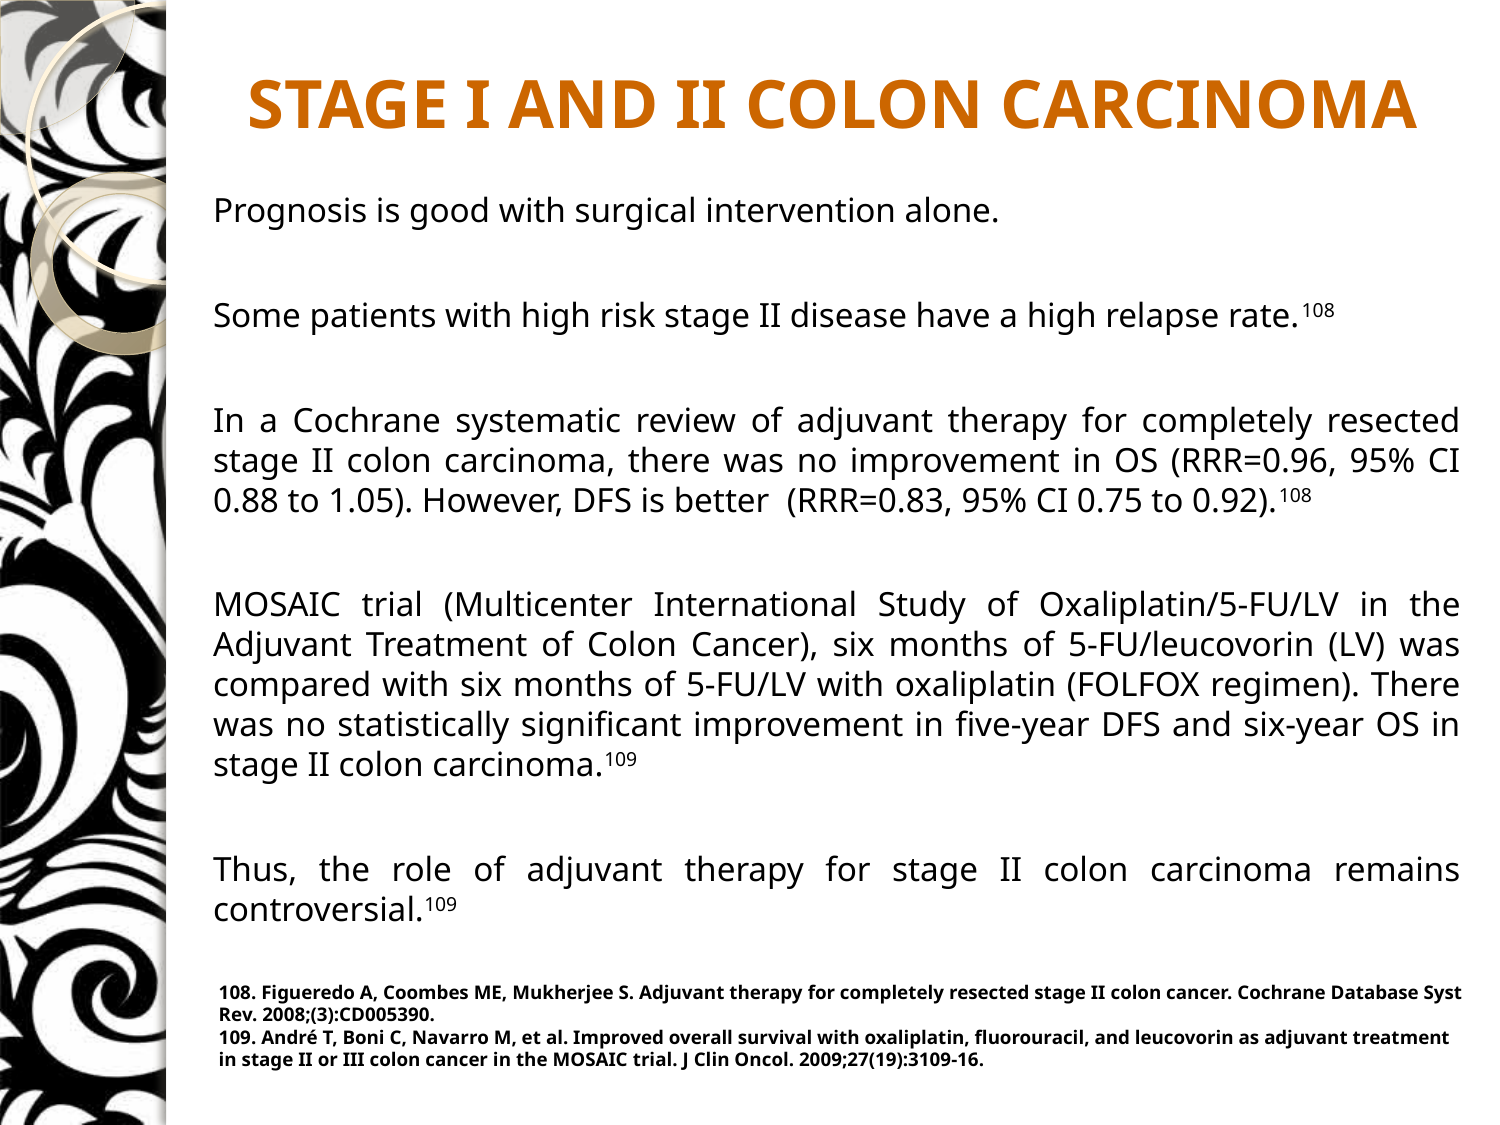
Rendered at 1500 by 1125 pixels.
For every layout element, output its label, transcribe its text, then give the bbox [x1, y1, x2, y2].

picture [62, 195, 160, 280]
picture [53, 241, 160, 332]
title STAGE I AND II COLON CARCINOMA [200, 8, 1466, 182]
picture [0, 134, 166, 1125]
list Prognosis is good with surgical intervention alone. Some patients with high risk stage II disease have a high relapse rate.108 In a Cochrane systematic review of adjuvant therapy for completely resected stage II colon carcinoma, there was no improvement in OS (RRR=0.96, 95% CI 0.88 to 1.05). However, DFS is better (RRR=0.83, 95% CI 0.75 to 0.92).108 MOSAIC trial (Multicenter International Study of Oxaliplatin/5-FU/LV in the Adjuvant Treatment of Colon Cancer), six months of 5-FU/leucovorin (LV) was compared with six months of 5-FU/LV with oxaliplatin (FOLFOX regimen). There was no statistically significant improvement in five-year DFS and six-year OS in stage II colon carcinoma.109 Thus, the role of adjuvant therapy for stage II colon carcinoma remains controversial.109 [184, 182, 1478, 944]
picture [136, 0, 164, 4]
text_box 108. Figueredo A, Coombes ME, Mukherjee S. Adjuvant therapy for completely resected stage II colon cancer. Cochrane Database Syst Rev. 2008;(3):CD005390. 109. André T, Boni C, Navarro M, et al. Improved overall survival with oxaliplatin, fluorouracil, and leucovorin as adjuvant treatment in stage II or III colon cancer in the MOSAIC trial. J Clin Oncol. 2009;27(19):3109-16. [204, 973, 1481, 1078]
picture [32, 13, 160, 207]
